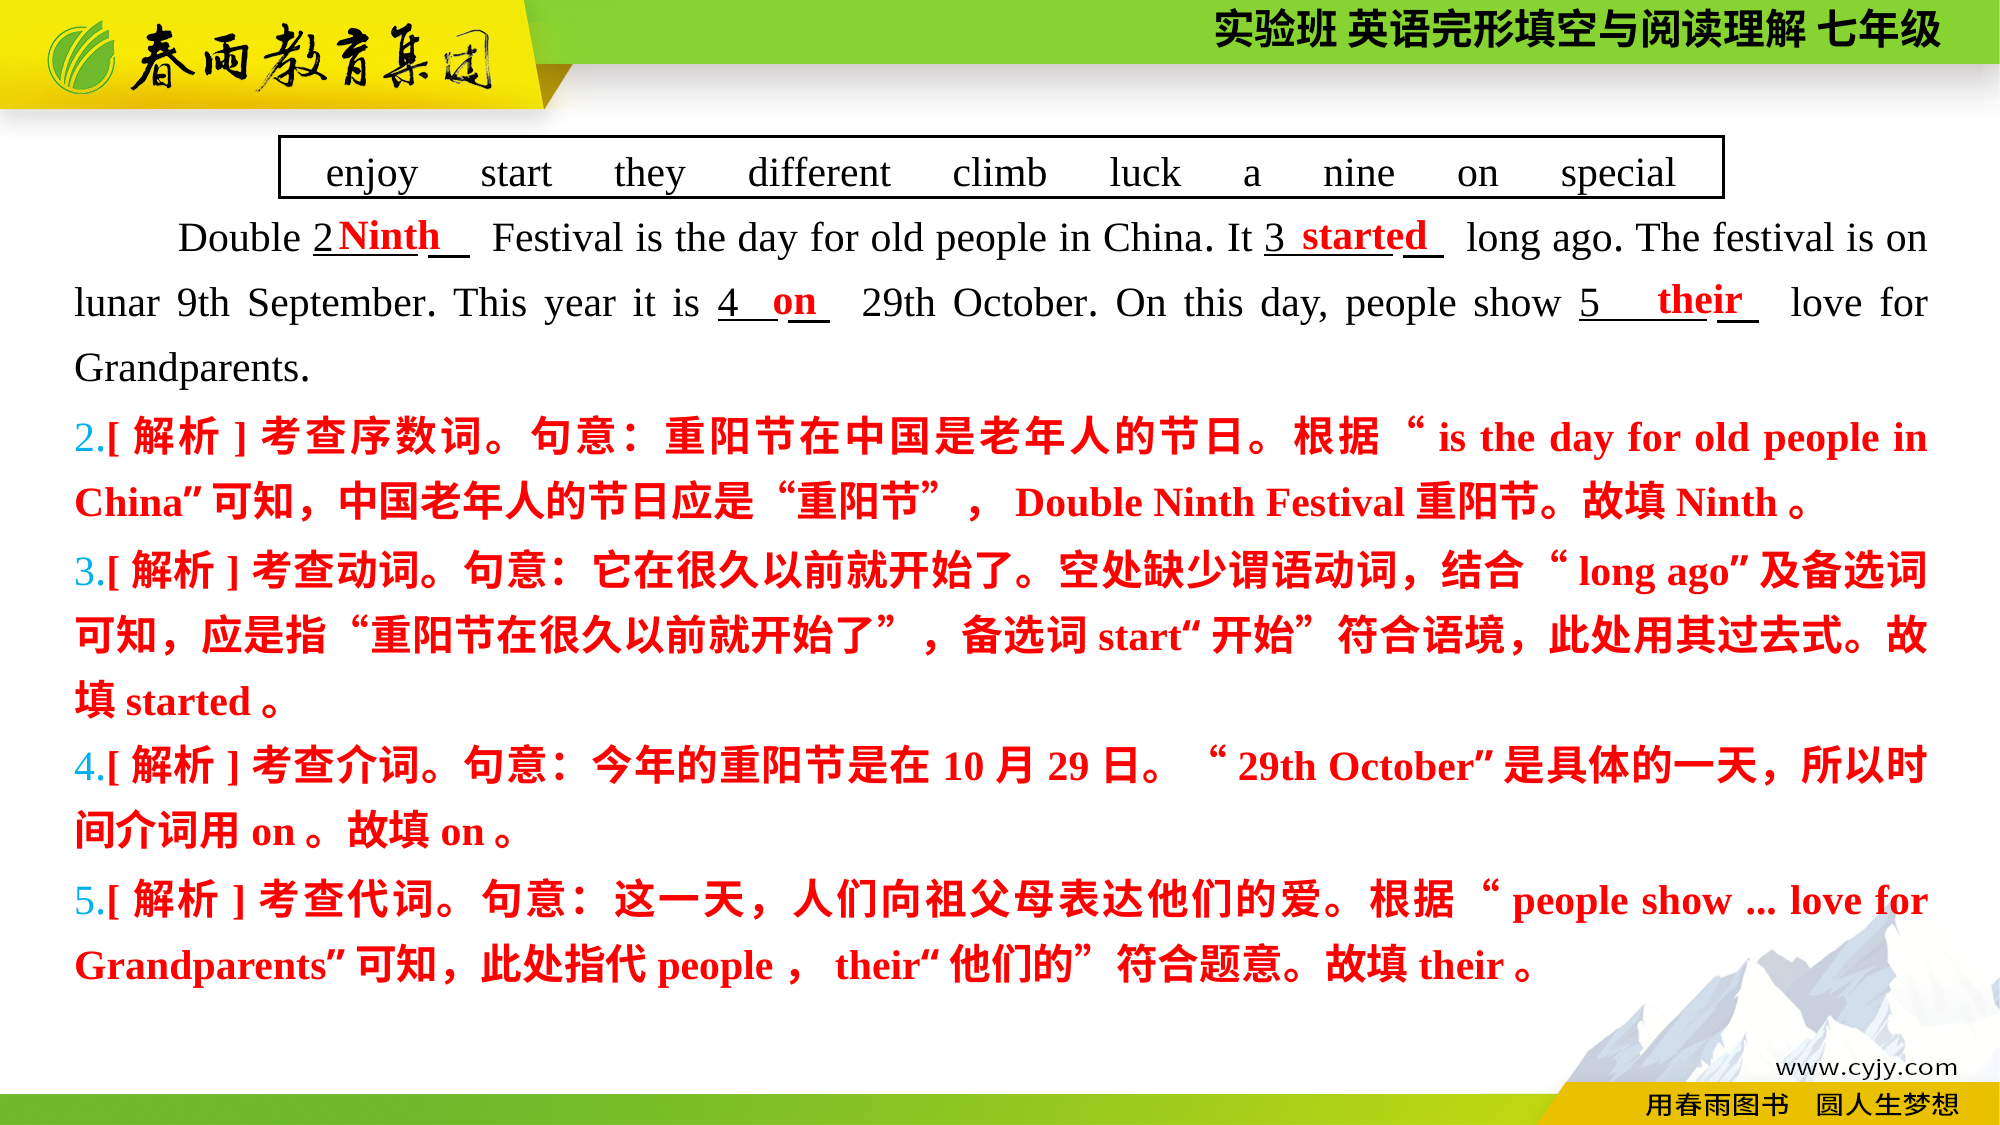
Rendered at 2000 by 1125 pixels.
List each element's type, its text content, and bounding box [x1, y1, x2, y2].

list enjoy start they different climb luck a nine on special Double 2 Festival is the day for old people in China. It 3 long ago. The festival is on lunar 9th September. This year it is 4 29th October. On this day, people show 5 love for Grandparents. [59, 122, 1944, 387]
text_box 4.[解析]考查介词。句意：今年的重阳节是在10月29日。“29th October”是具体的一天，所以时间介词用on。故填on。 [59, 715, 1944, 850]
text_box [279, 136, 1724, 198]
text_box 3.[解析]考查动词。句意：它在很久以前就开始了。空处缺少谓语动词，结合“long ago”及备选词可知，应是指“重阳节在很久以前就开始了”，备选词start“开始”符合语境，此处用其过去式。故填started。 [59, 521, 1944, 715]
text_box 2.[解析]考查序数词。句意：重阳节在中国是老年人的节日。根据“is the day for old people in China”可知，中国老年人的节日应是“重阳节”，Double Ninth Festival重阳节。故填Ninth。 [59, 387, 1944, 521]
picture [0, 0, 2000, 1125]
text_box their [1642, 249, 1758, 330]
text_box on [757, 250, 832, 330]
text_box Ninth [323, 185, 456, 266]
text_box started [1287, 185, 1443, 266]
text_box 5.[解析]考查代词。句意：这一天，人们向祖父母表达他们的爱。根据“people show ... love for Grandparents”可知，此处指代people，their“他们的”符合题意。故填their。 [59, 850, 1944, 996]
